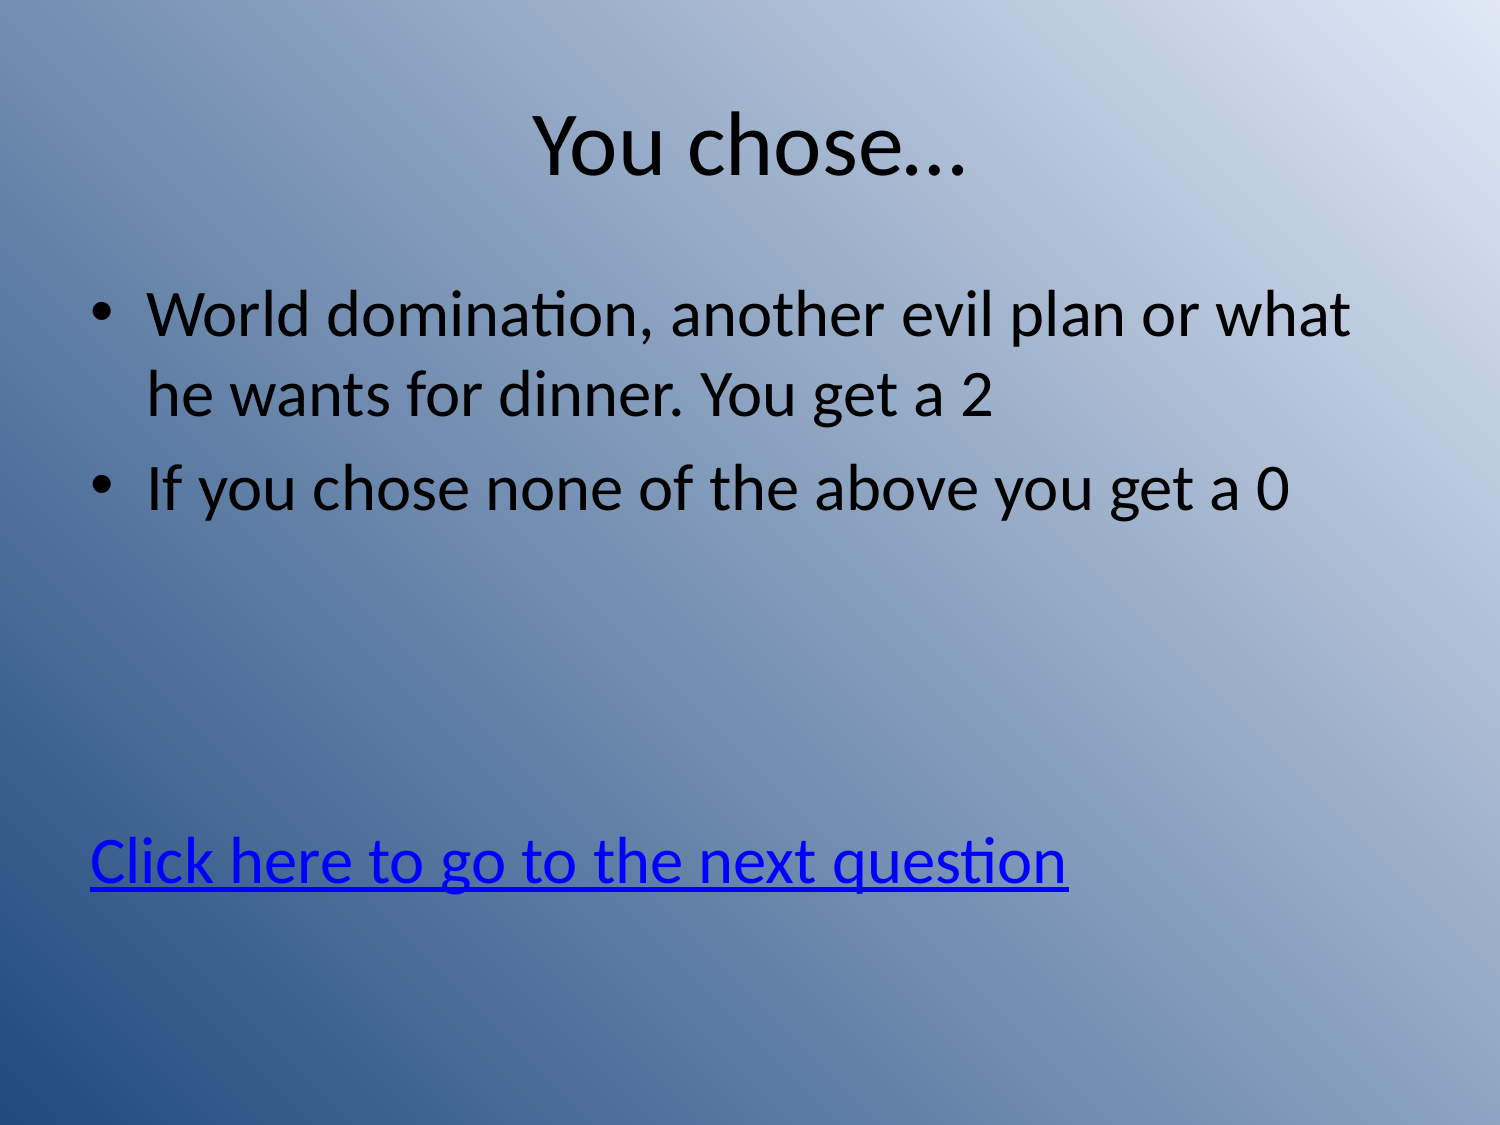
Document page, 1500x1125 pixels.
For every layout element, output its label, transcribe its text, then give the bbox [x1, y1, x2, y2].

list World domination, another evil plan or what he wants for dinner. You get a 2 If you chose none of the above you get a 0 Click here to go to the next question [75, 262, 1425, 1005]
title You chose… [75, 45, 1425, 233]
